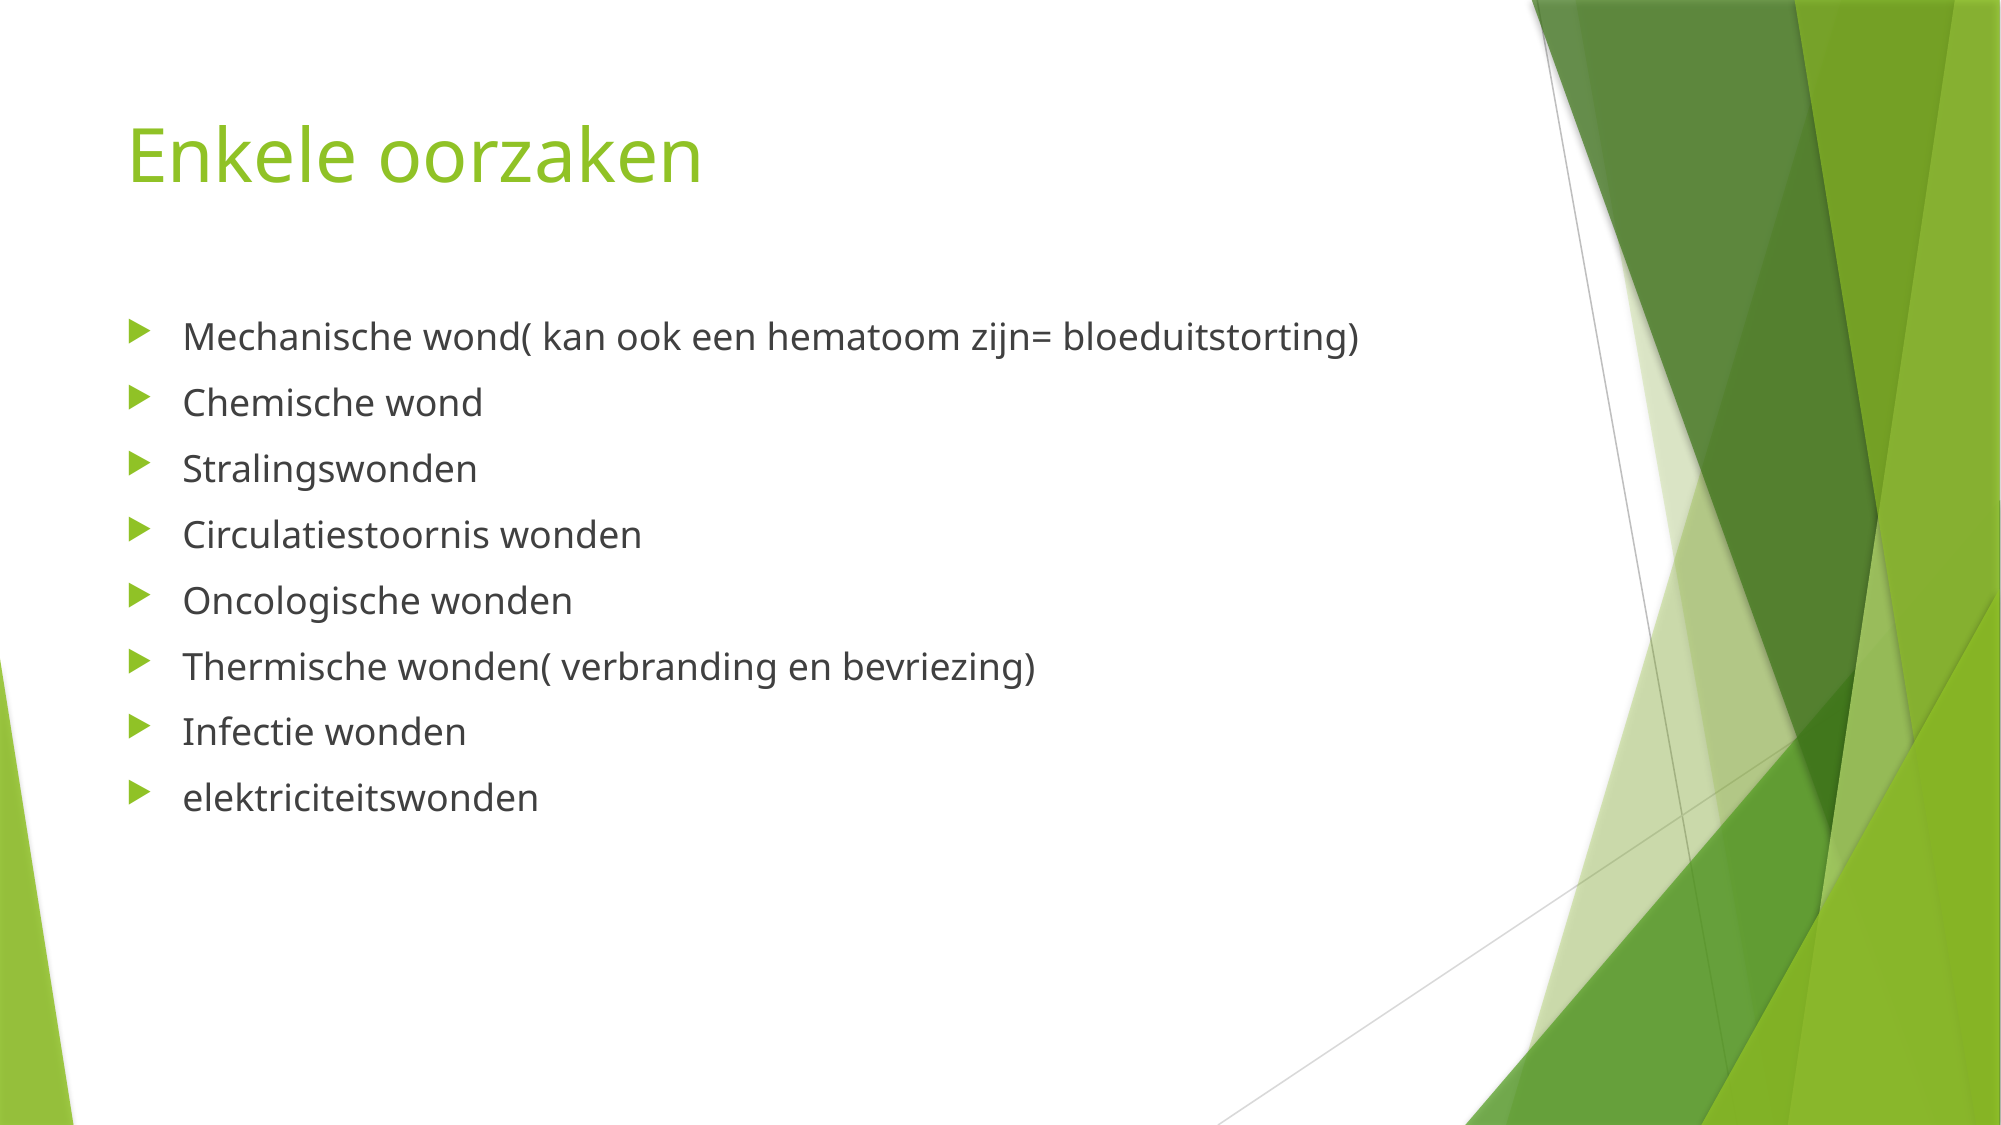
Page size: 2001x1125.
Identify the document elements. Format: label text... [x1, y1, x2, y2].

title Enkele oorzaken [111, 99, 1522, 239]
list Mechanische wond( kan ook een hematoom zijn= bloeduitstorting) Chemische wond Stralingswonden Circulatiestoornis wonden Oncologische wonden Thermische wonden( verbranding en bevriezing) Infectie wonden elektriciteitswonden [111, 239, 1522, 992]
